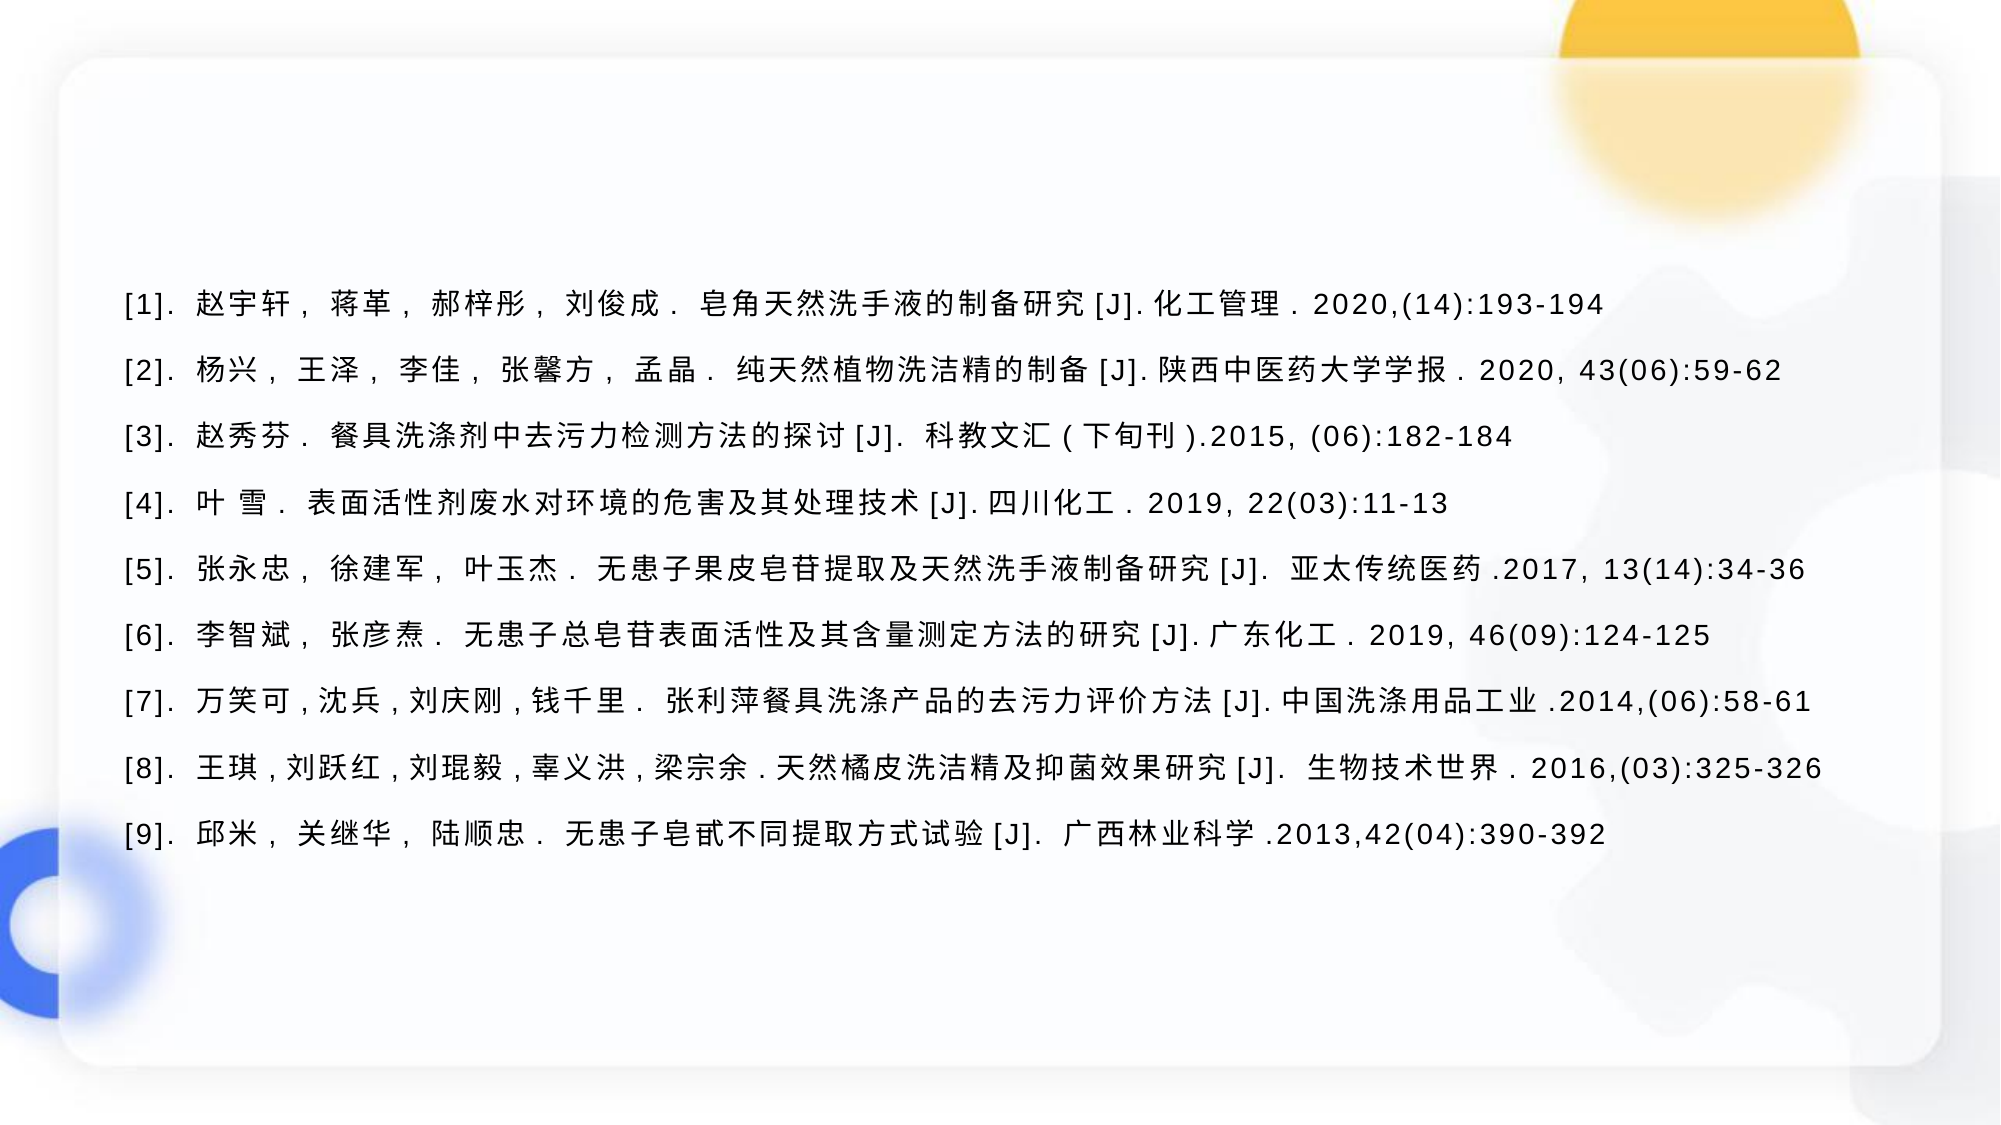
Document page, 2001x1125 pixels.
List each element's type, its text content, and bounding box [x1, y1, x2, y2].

list [1]. 赵宇轩, 蒋革, 郝梓彤, 刘俊成. 皂角天然洗手液的制备研究[J].化工管理. 2020,(14):193-194 [2]. 杨兴, 王泽, 李佳, 张馨方, 孟晶. 纯天然植物洗洁精的制备[J].陕西中医药大学学报. 2020, 43(06):59-62 [3]. 赵秀芬. 餐具洗涤剂中去污力检测方法的探讨[J]. 科教文汇(下旬刊).2015, (06):182-184 [4]. 叶 雪. 表面活性剂废水对环境的危害及其处理技术[J].四川化工. 2019, 22(03):11-13 [5]. 张永忠, 徐建军, 叶玉杰. 无患子果皮皂苷提取及天然洗手液制备研究[J]. 亚太传统医药.2017, 13(14):34-36 [6]. 李智斌, 张彦焘. 无患子总皂苷表面活性及其含量测定方法的研究[J].广东化工. 2019, 46(09):124-125 [7]. 万笑可,沈兵,刘庆刚,钱千里. 张利萍餐具洗涤产品的去污力评价方法[J].中国洗涤用品工业.2014,(06):58-61 [8]. 王琪,刘跃红,刘琨毅,辜义洪,梁宗余.天然橘皮洗洁精及抑菌效果研究[J]. 生物技术世界. 2016,(03):325-326 [9]. 邱米, 关继华, 陆顺忠. 无患子皂甙不同提取方式试验[J]. 广西林业科学.2013,42(04):390-392 [109, 120, 1891, 1005]
picture [0, 0, 2000, 1125]
